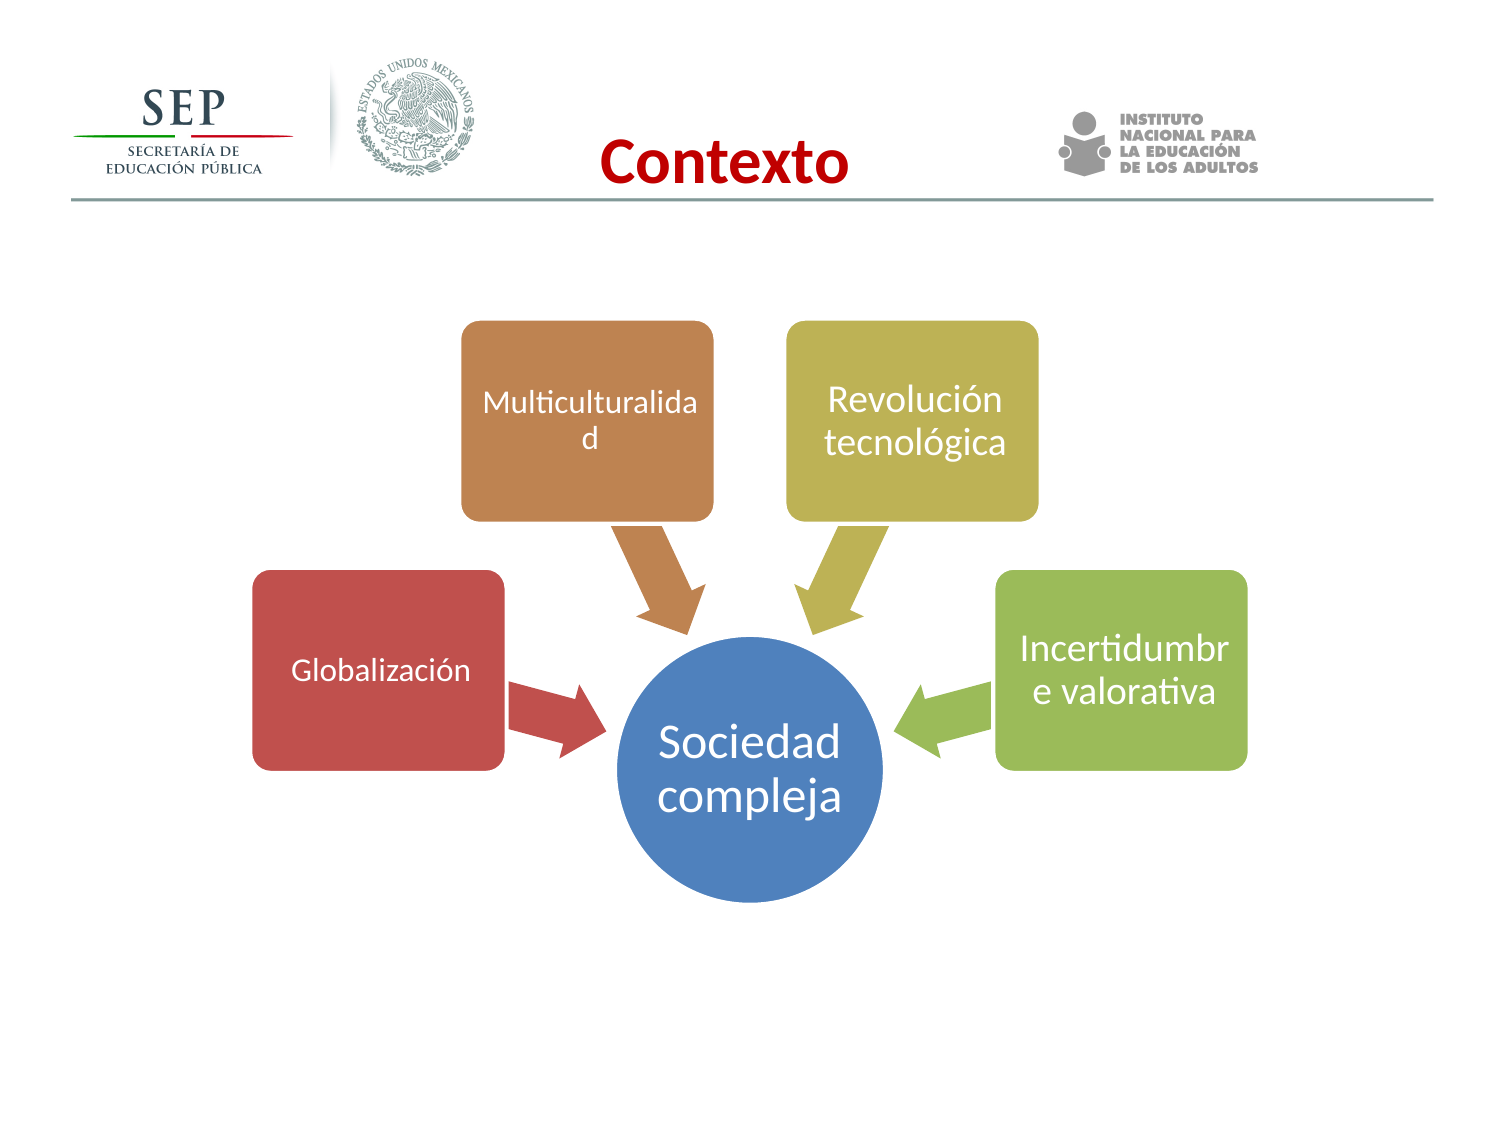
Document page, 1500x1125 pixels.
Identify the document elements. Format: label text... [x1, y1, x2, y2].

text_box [249, 278, 1251, 946]
picture [71, 0, 1494, 1125]
text_box Contexto [488, 109, 963, 205]
